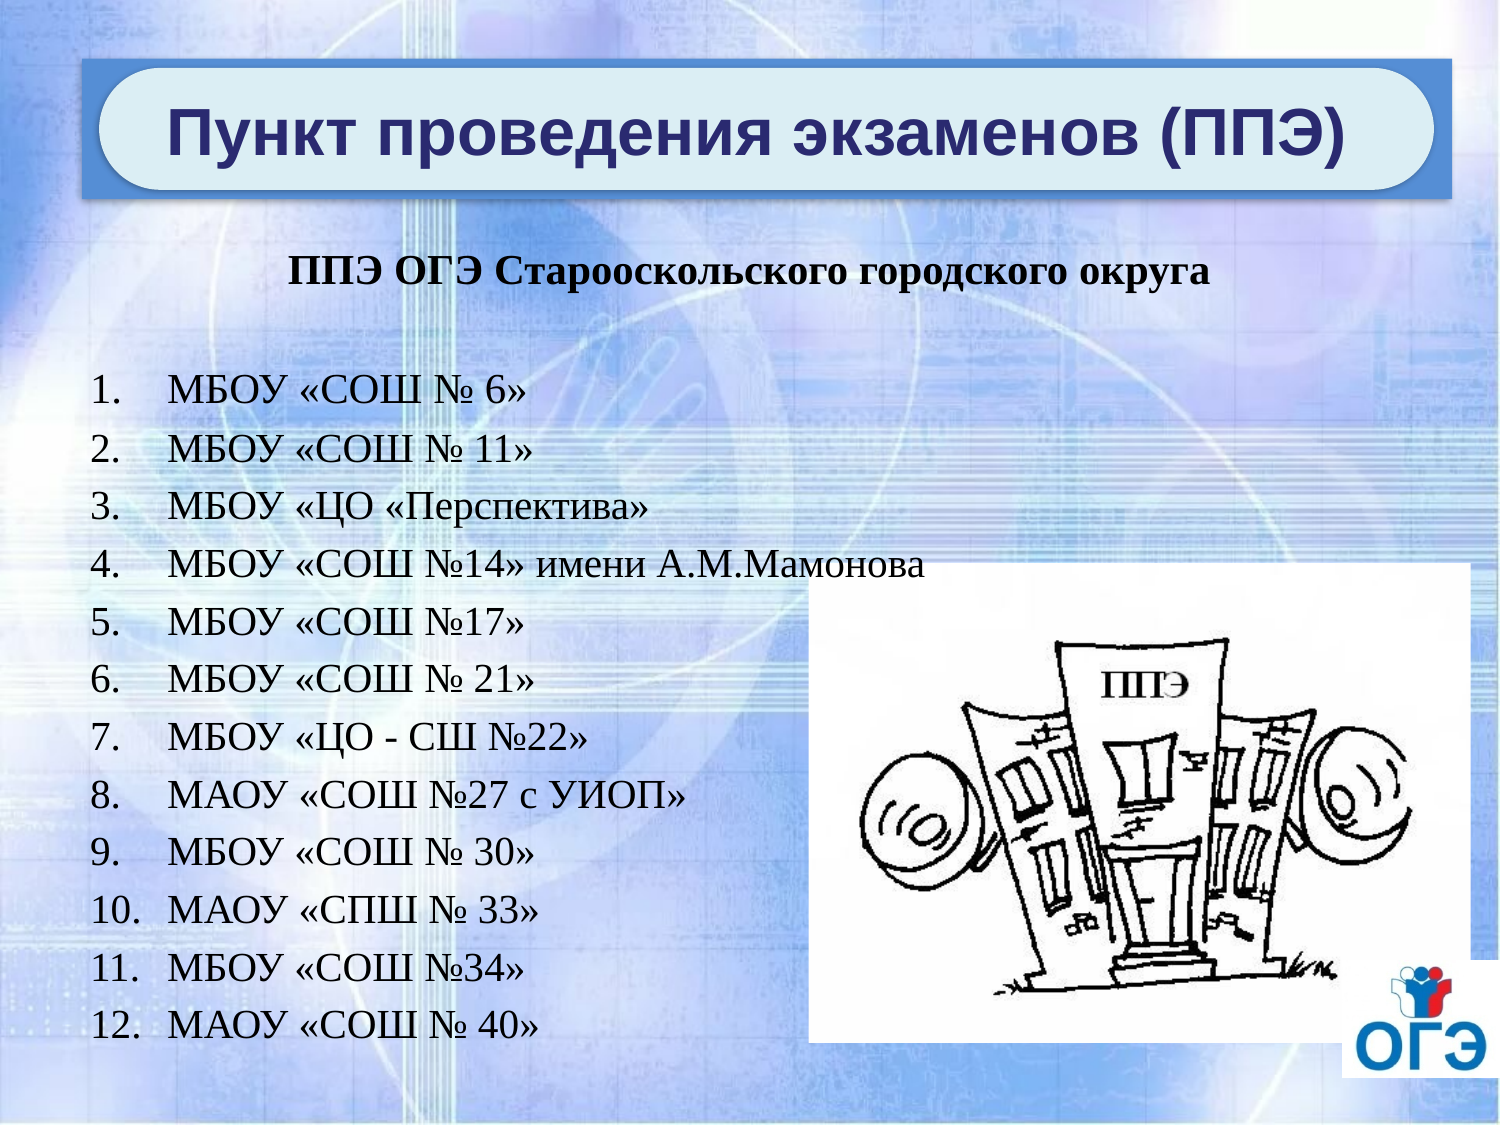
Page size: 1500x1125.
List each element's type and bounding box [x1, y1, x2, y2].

text_box [81, 58, 1453, 200]
picture [0, 0, 1500, 1125]
